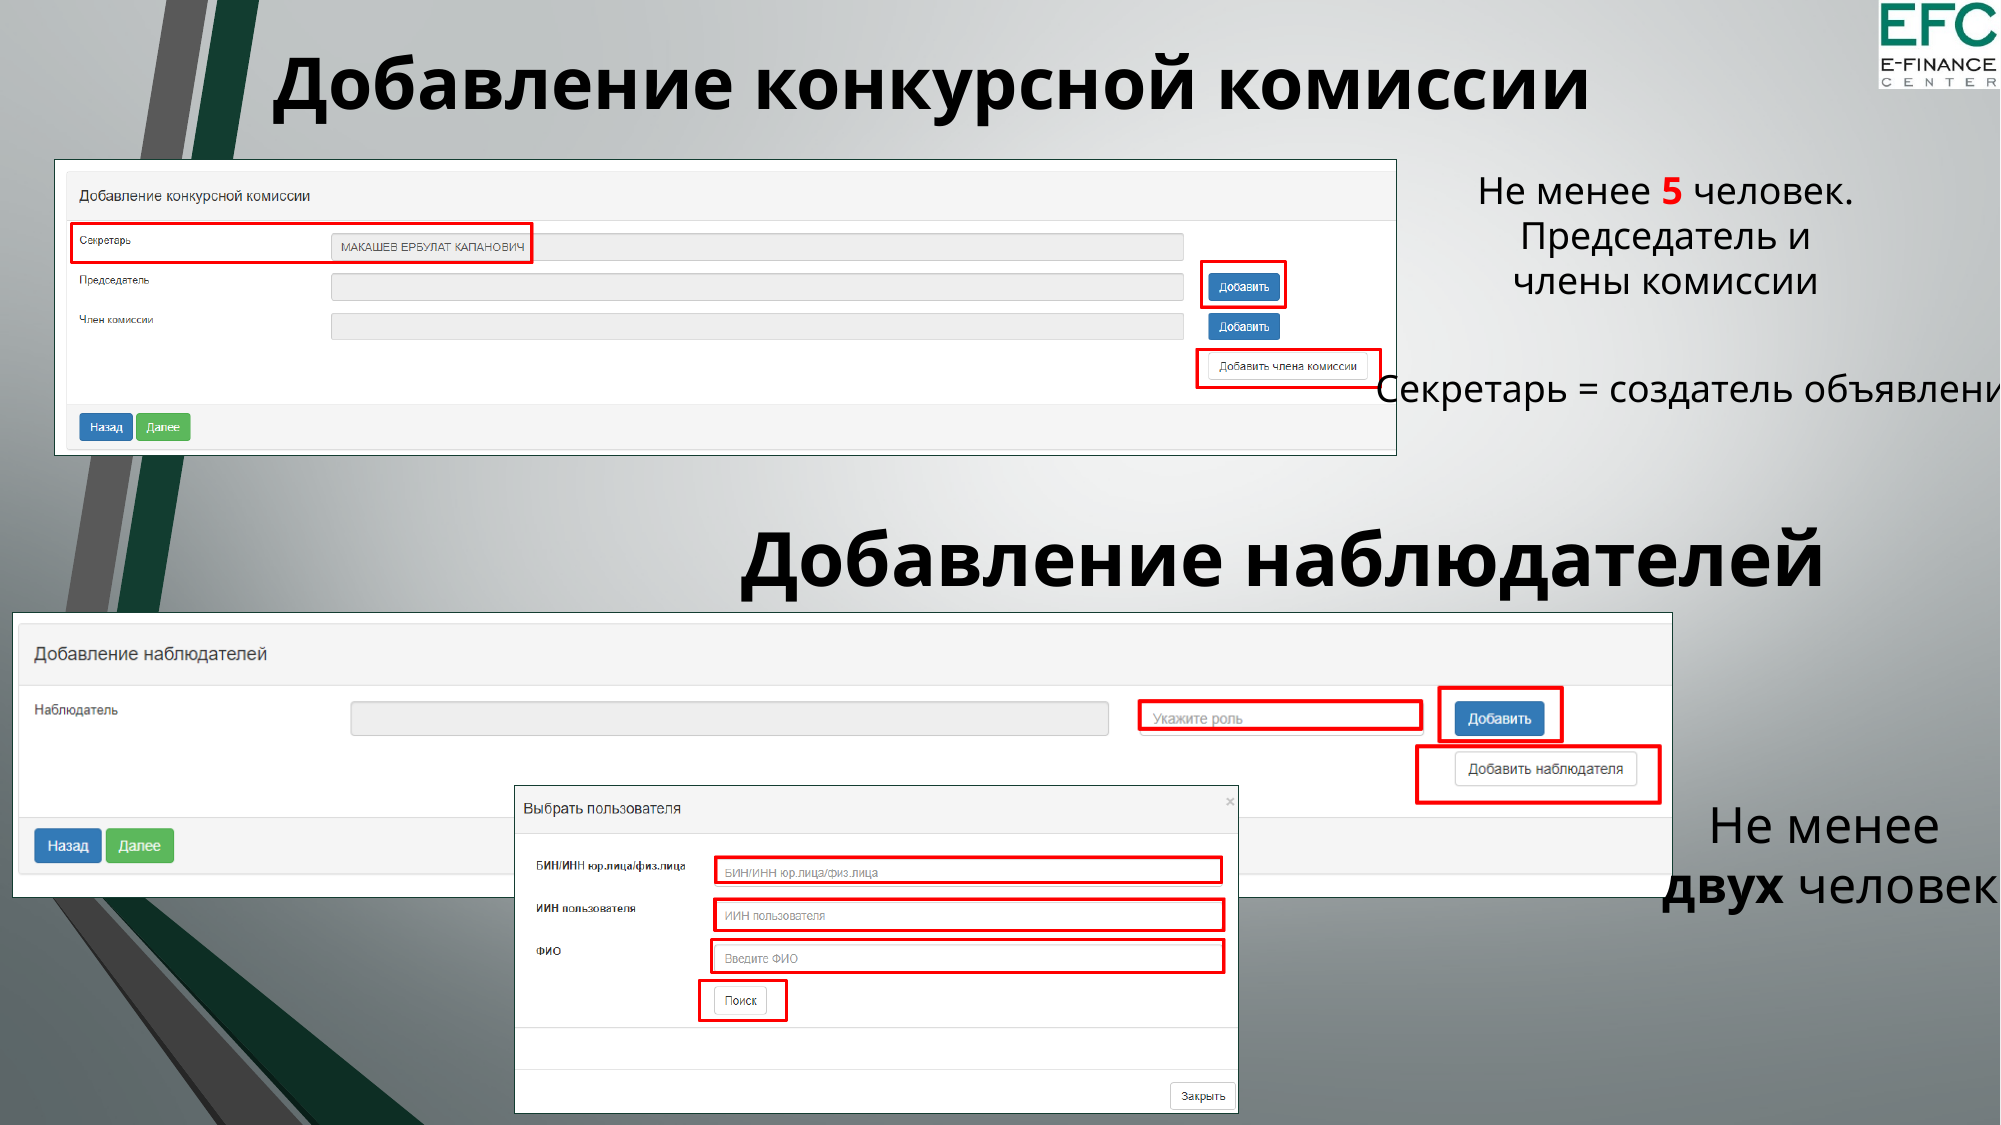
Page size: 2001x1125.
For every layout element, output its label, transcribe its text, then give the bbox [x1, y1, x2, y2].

text_box Секретарь = создатель объявления [1397, 357, 2000, 418]
picture [1878, 0, 2001, 90]
title Добавление конкурсной комиссии [258, 30, 1984, 132]
text_box Не менее 5 человек. Председатель и члены комиссии [1441, 159, 1890, 310]
text_box Добавление наблюдателей [117, 512, 1843, 613]
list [54, 159, 1397, 457]
text_box Не менее двух человек [1647, 785, 2000, 921]
picture [12, 612, 1673, 1114]
